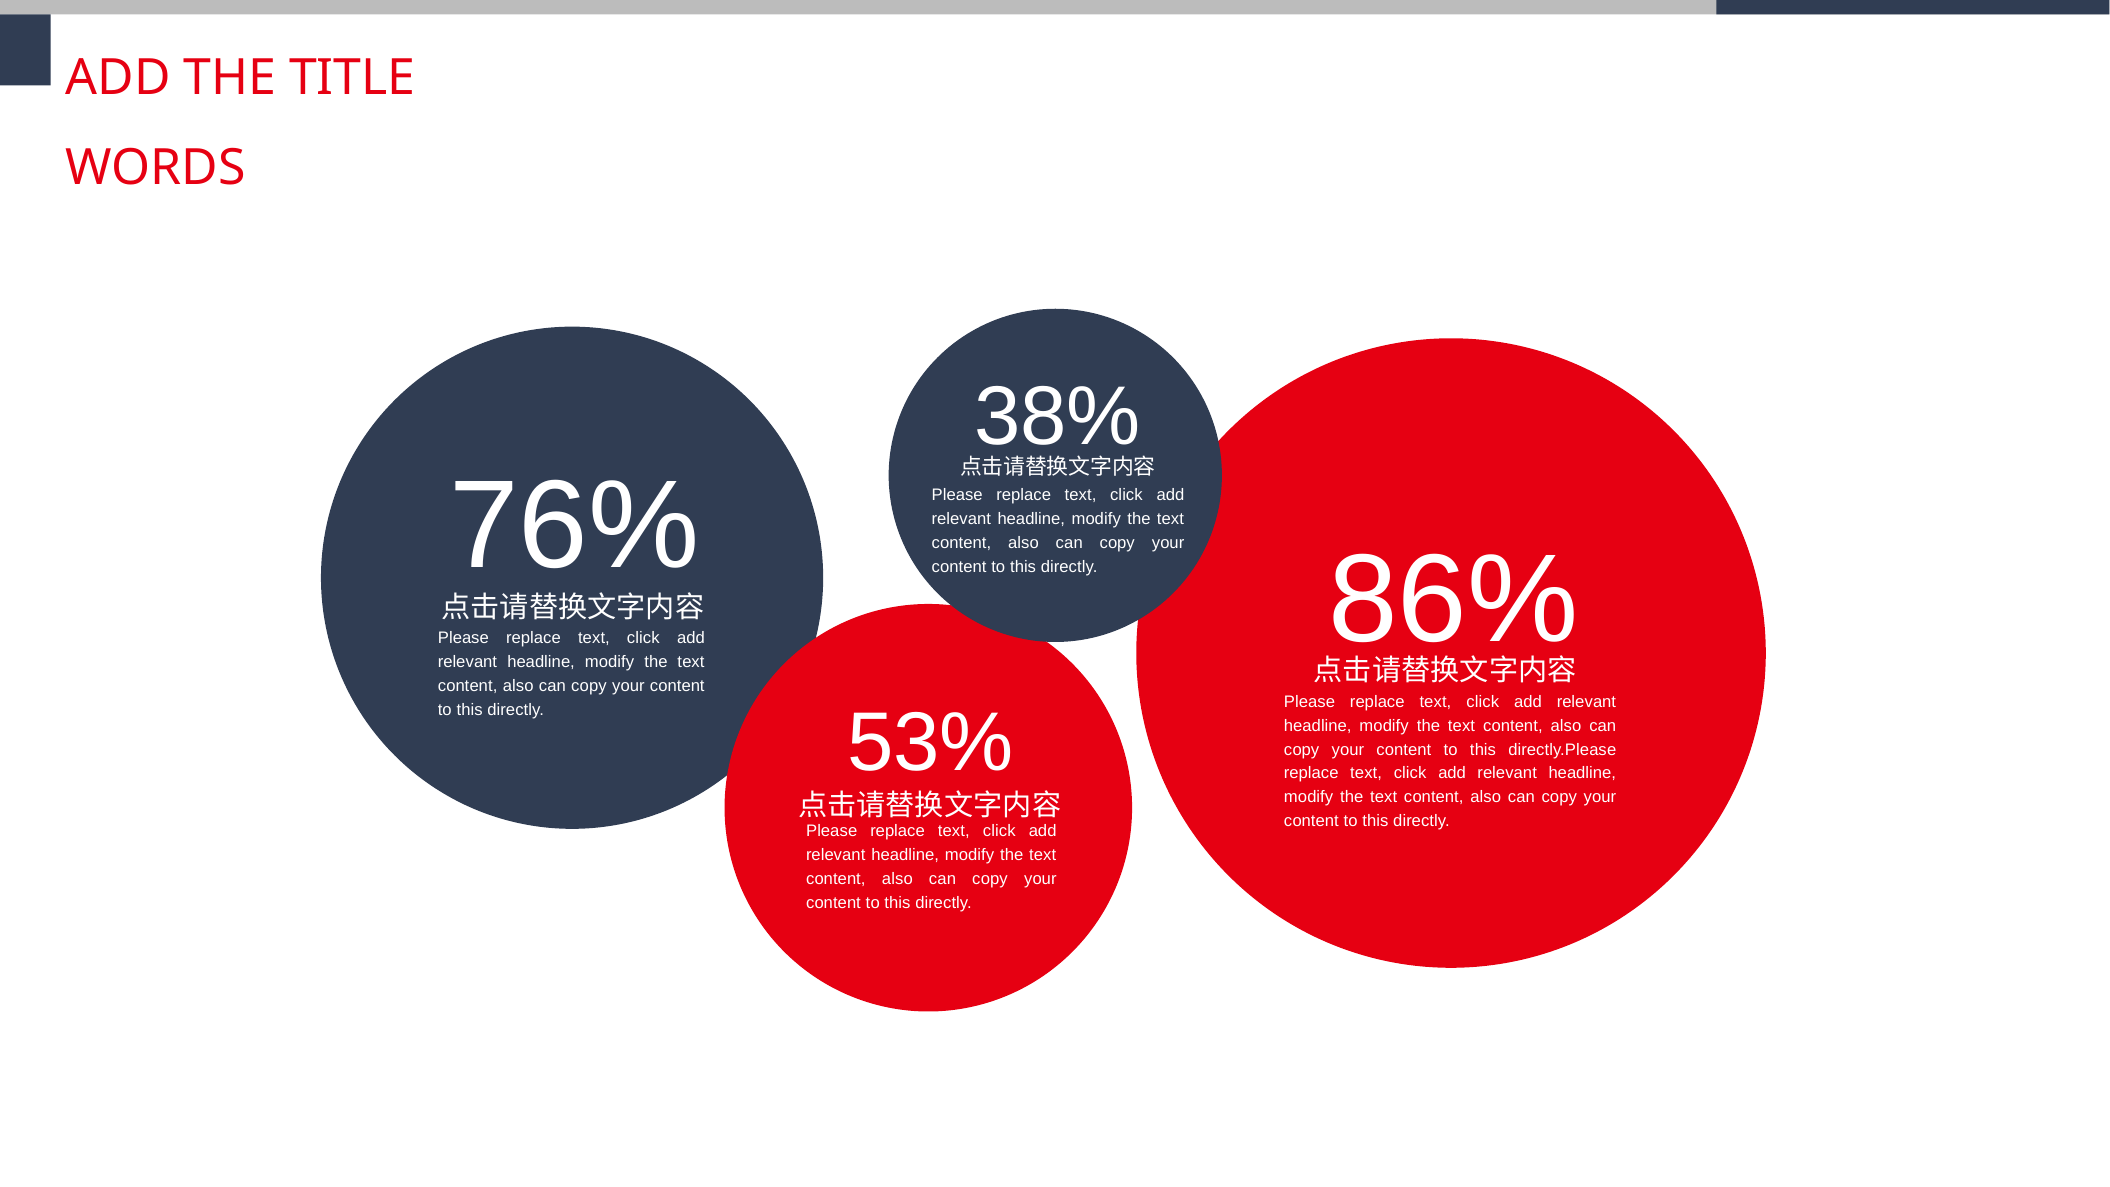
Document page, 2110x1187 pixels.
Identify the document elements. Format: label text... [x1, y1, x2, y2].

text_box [320, 326, 824, 829]
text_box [888, 308, 1222, 642]
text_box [1136, 338, 1766, 968]
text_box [724, 603, 1133, 1012]
text_box ADD THE TITLE WORDS [50, 7, 583, 202]
